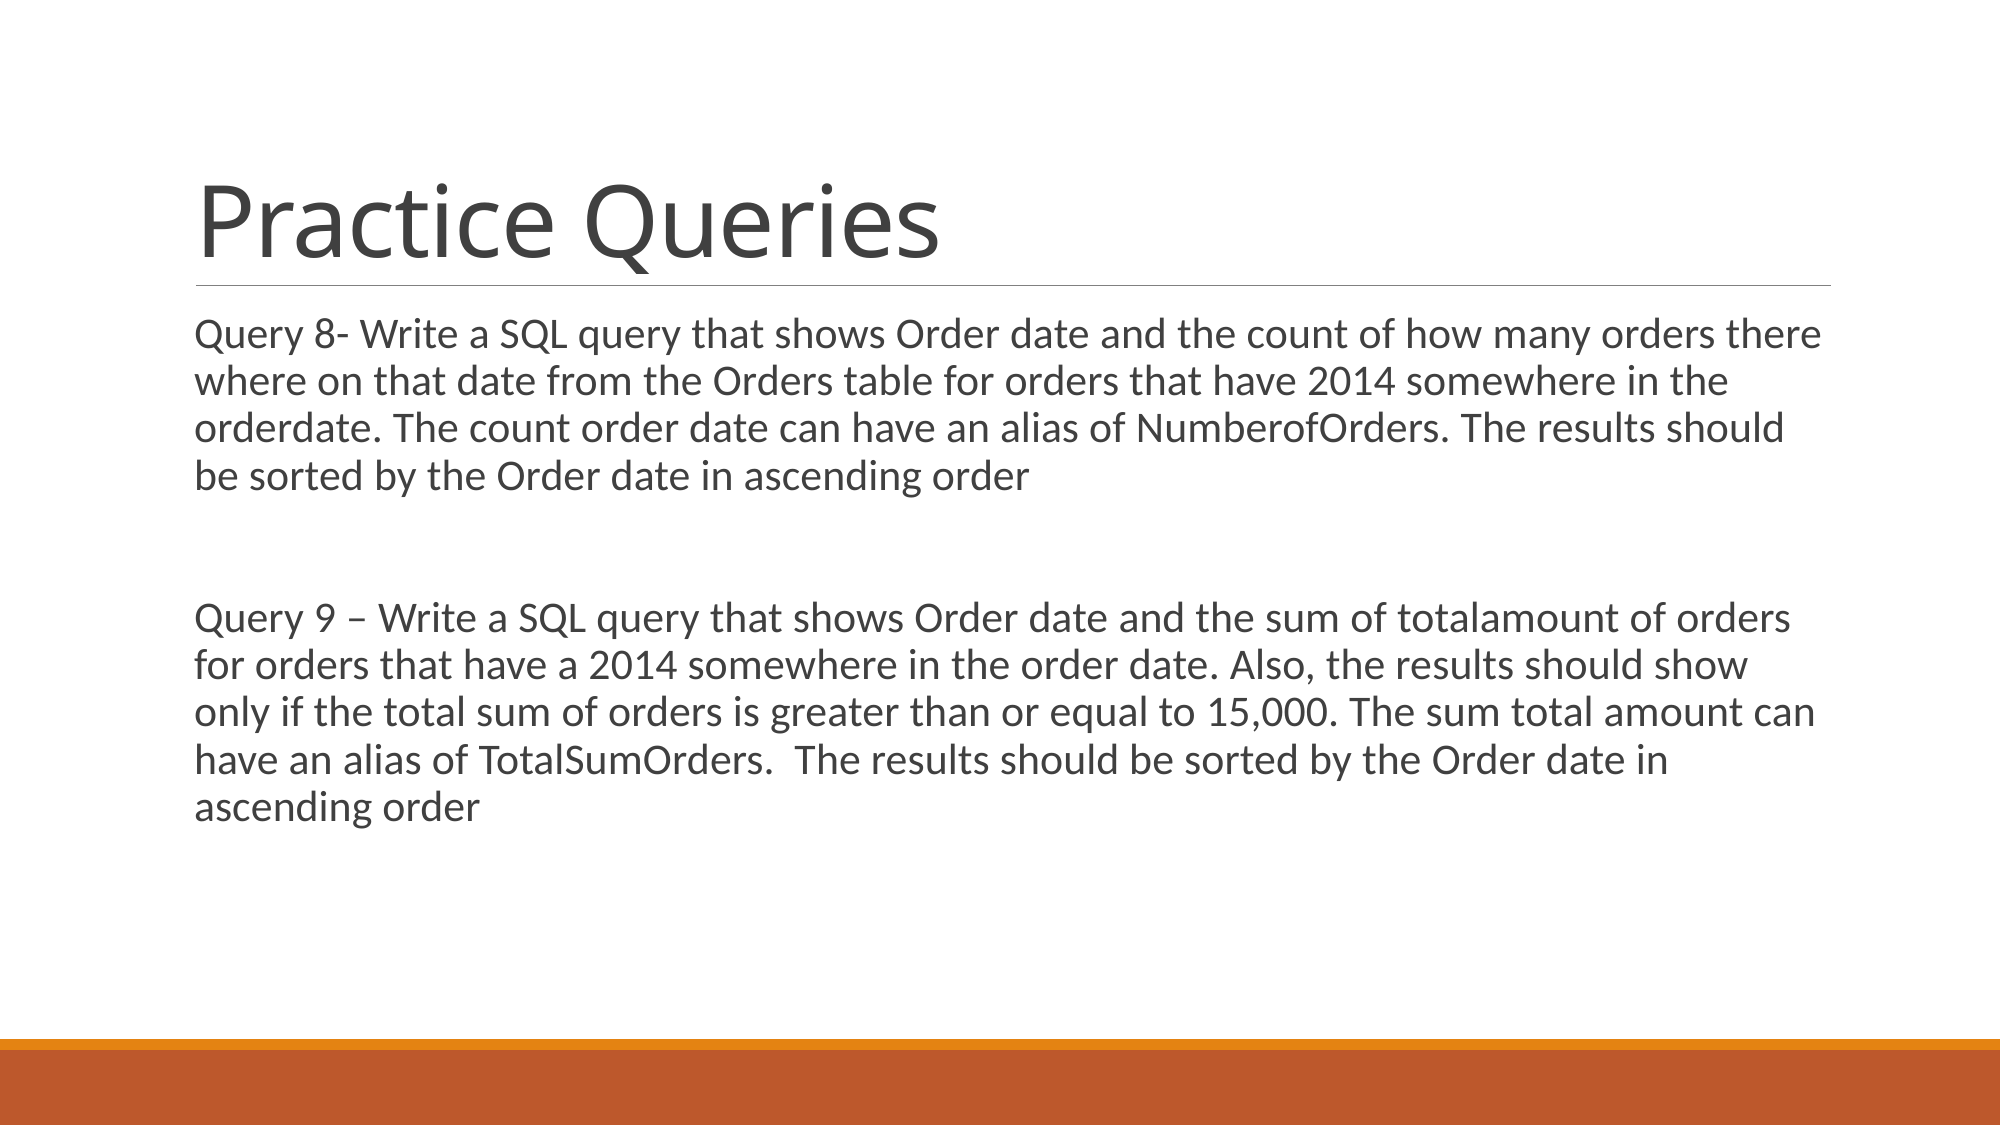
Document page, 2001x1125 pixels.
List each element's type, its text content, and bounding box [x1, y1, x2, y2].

list Query 8- Write a SQL query that shows Order date and the count of how many orders there where on that date from the Orders table for orders that have 2014 somewhere in the orderdate. The count order date can have an alias of NumberofOrders. The results should be sorted by the Order date in ascending order Query 9 – Write a SQL query that shows Order date and the sum of totalamount of orders for orders that have a 2014 somewhere in the order date. Also, the results should show only if the total sum of orders is greater than or equal to 15,000. The sum total amount can have an alias of TotalSumOrders. The results should be sorted by the Order date in ascending order [180, 302, 1830, 963]
title Practice Queries [180, 47, 1830, 285]
